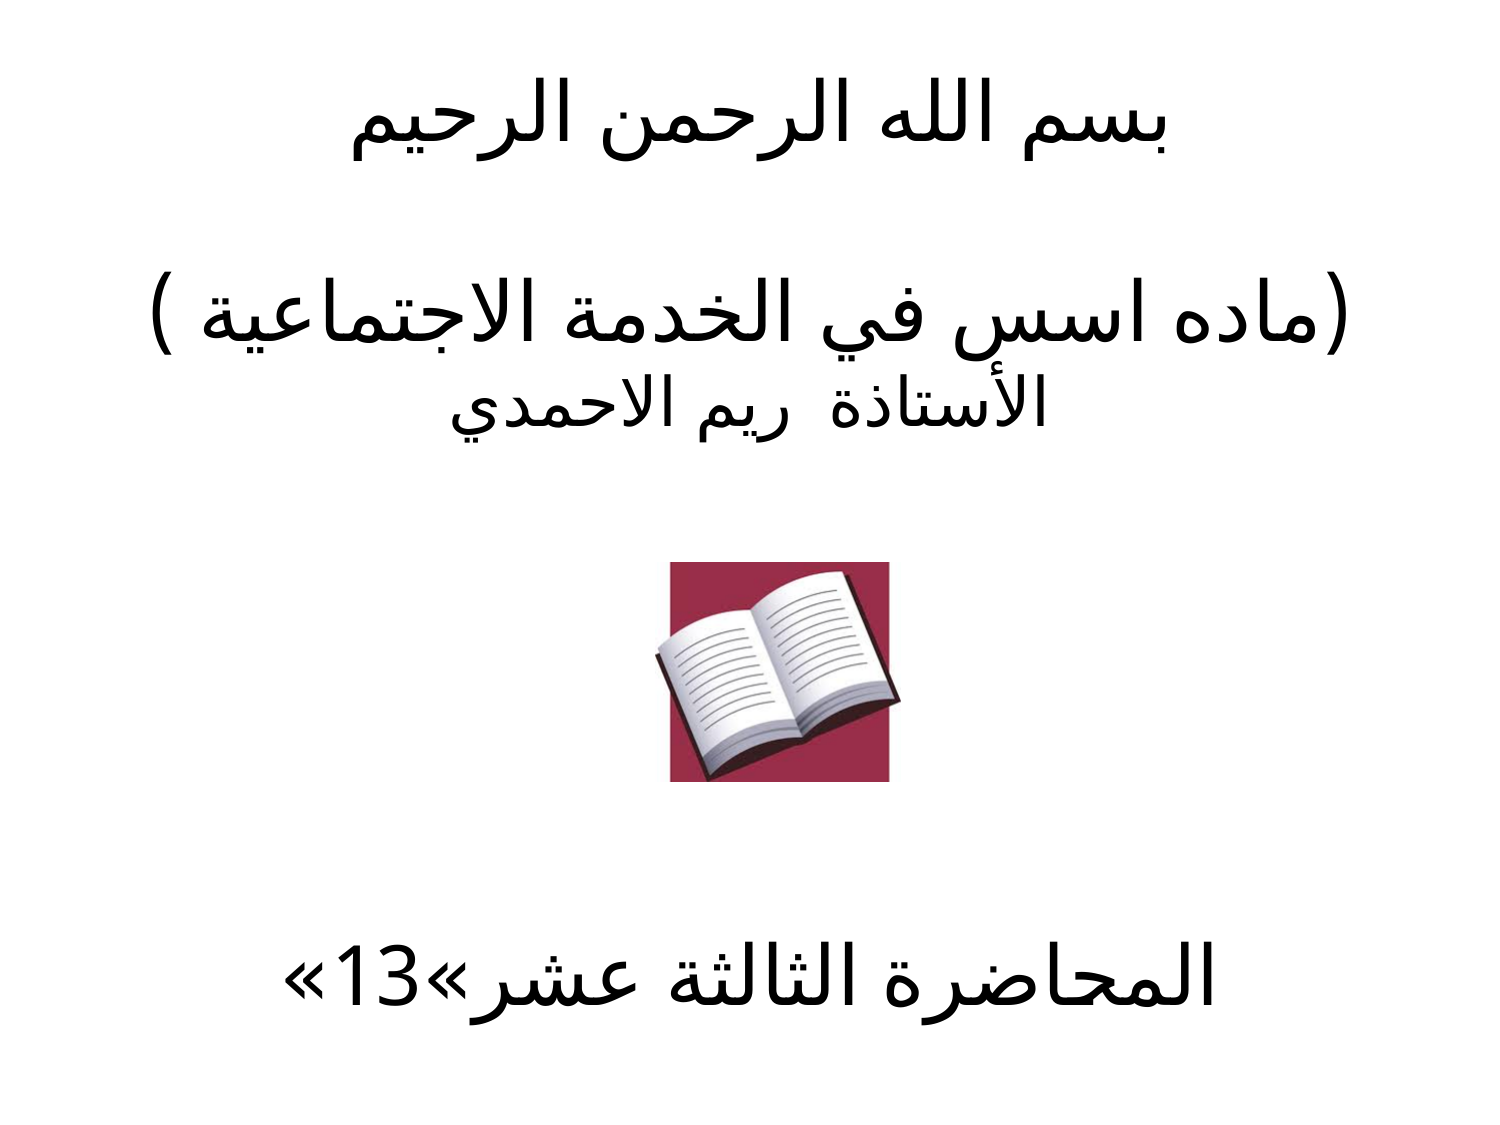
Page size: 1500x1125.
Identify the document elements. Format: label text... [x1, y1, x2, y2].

picture [655, 562, 901, 783]
title بسم الله الرحمن الرحيم (ماده اسس في الخدمة الاجتماعية ) الأستاذة ريم الاحمدي المحاضرة الثالثة عشر»13» [75, 45, 1425, 1035]
